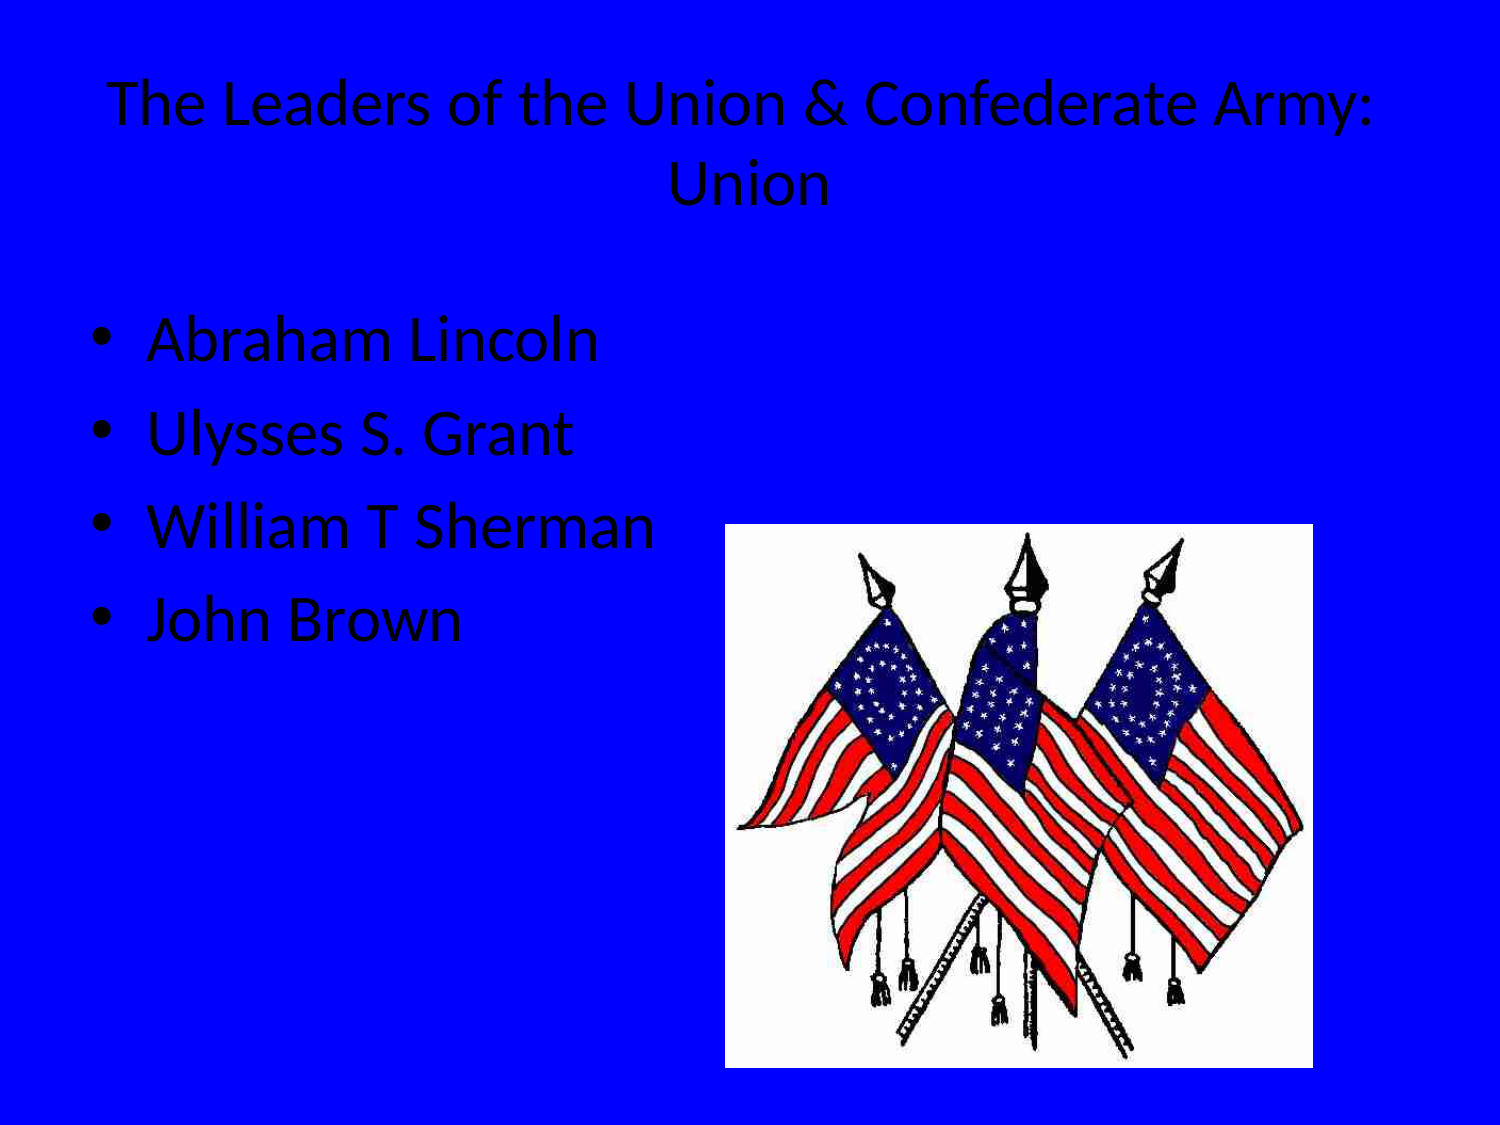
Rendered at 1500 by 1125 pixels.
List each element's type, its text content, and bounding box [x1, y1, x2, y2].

list Abraham Lincoln Ulysses S. Grant William T Sherman John Brown [75, 287, 1425, 1030]
picture [724, 524, 1313, 1068]
title The Leaders of the Union & Confederate Army: Union [75, 45, 1425, 233]
